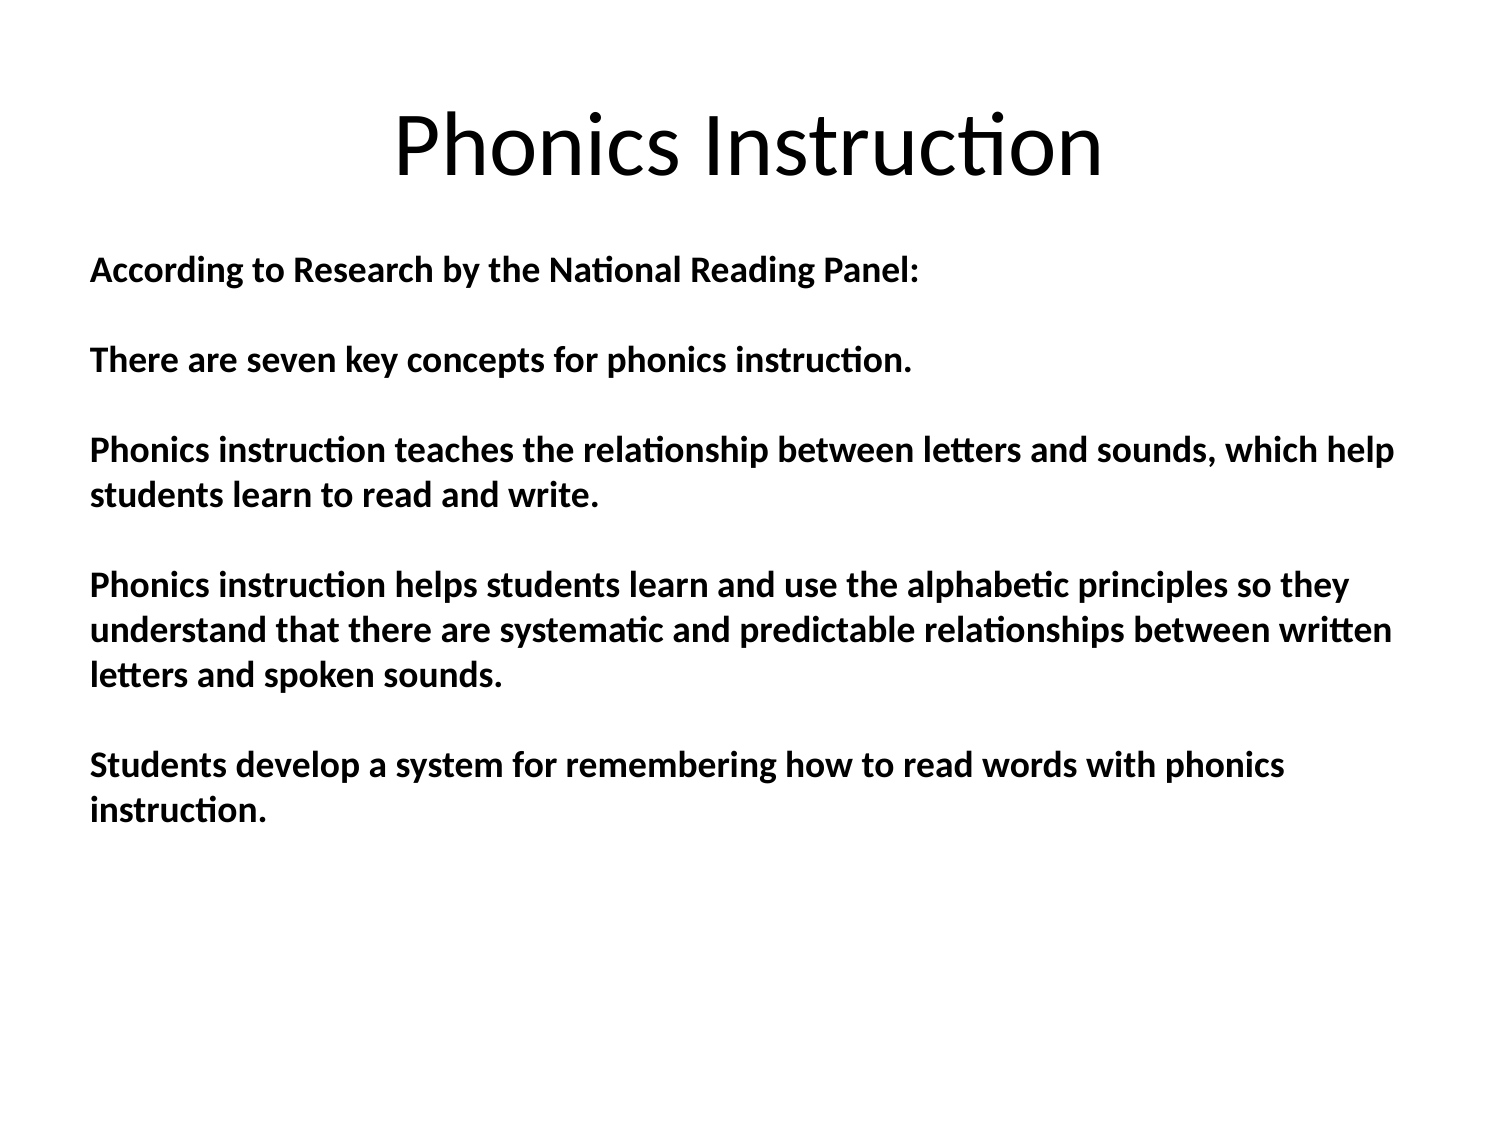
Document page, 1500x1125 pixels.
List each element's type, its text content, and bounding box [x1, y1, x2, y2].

title Phonics Instruction [75, 45, 1425, 233]
text_box According to Research by the National Reading Panel: There are seven key concepts for phonics instruction. Phonics instruction teaches the relationship between letters and sounds, which help students learn to read and write. Phonics instruction helps students learn and use the alphabetic principles so they understand that there are systematic and predictable relationships between written letters and spoken sounds. Students develop a system for remembering how to read words with phonics instruction. [74, 237, 1425, 883]
